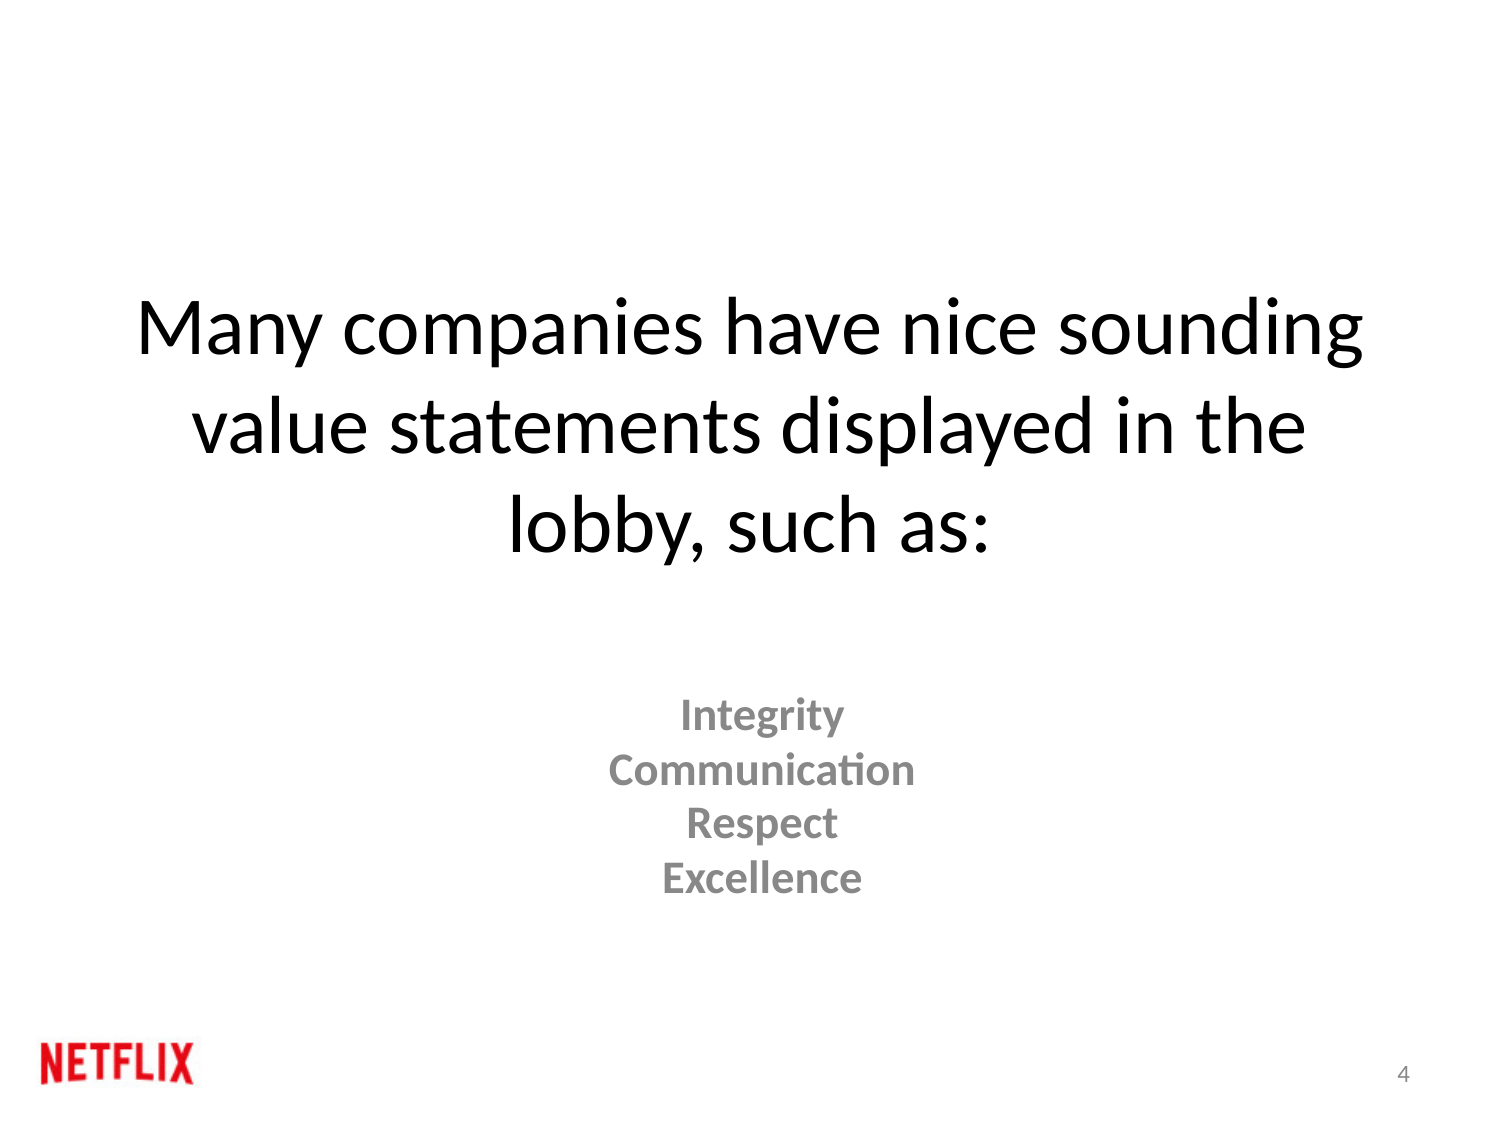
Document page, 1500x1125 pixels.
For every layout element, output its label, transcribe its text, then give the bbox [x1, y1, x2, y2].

slide_number ‹#› [1074, 1042, 1425, 1103]
subtitle Integrity Communication Respect Excellence [237, 687, 1288, 975]
title Many companies have nice sounding value statements displayed in the lobby, such as: [112, 349, 1388, 591]
picture [24, 1024, 211, 1104]
